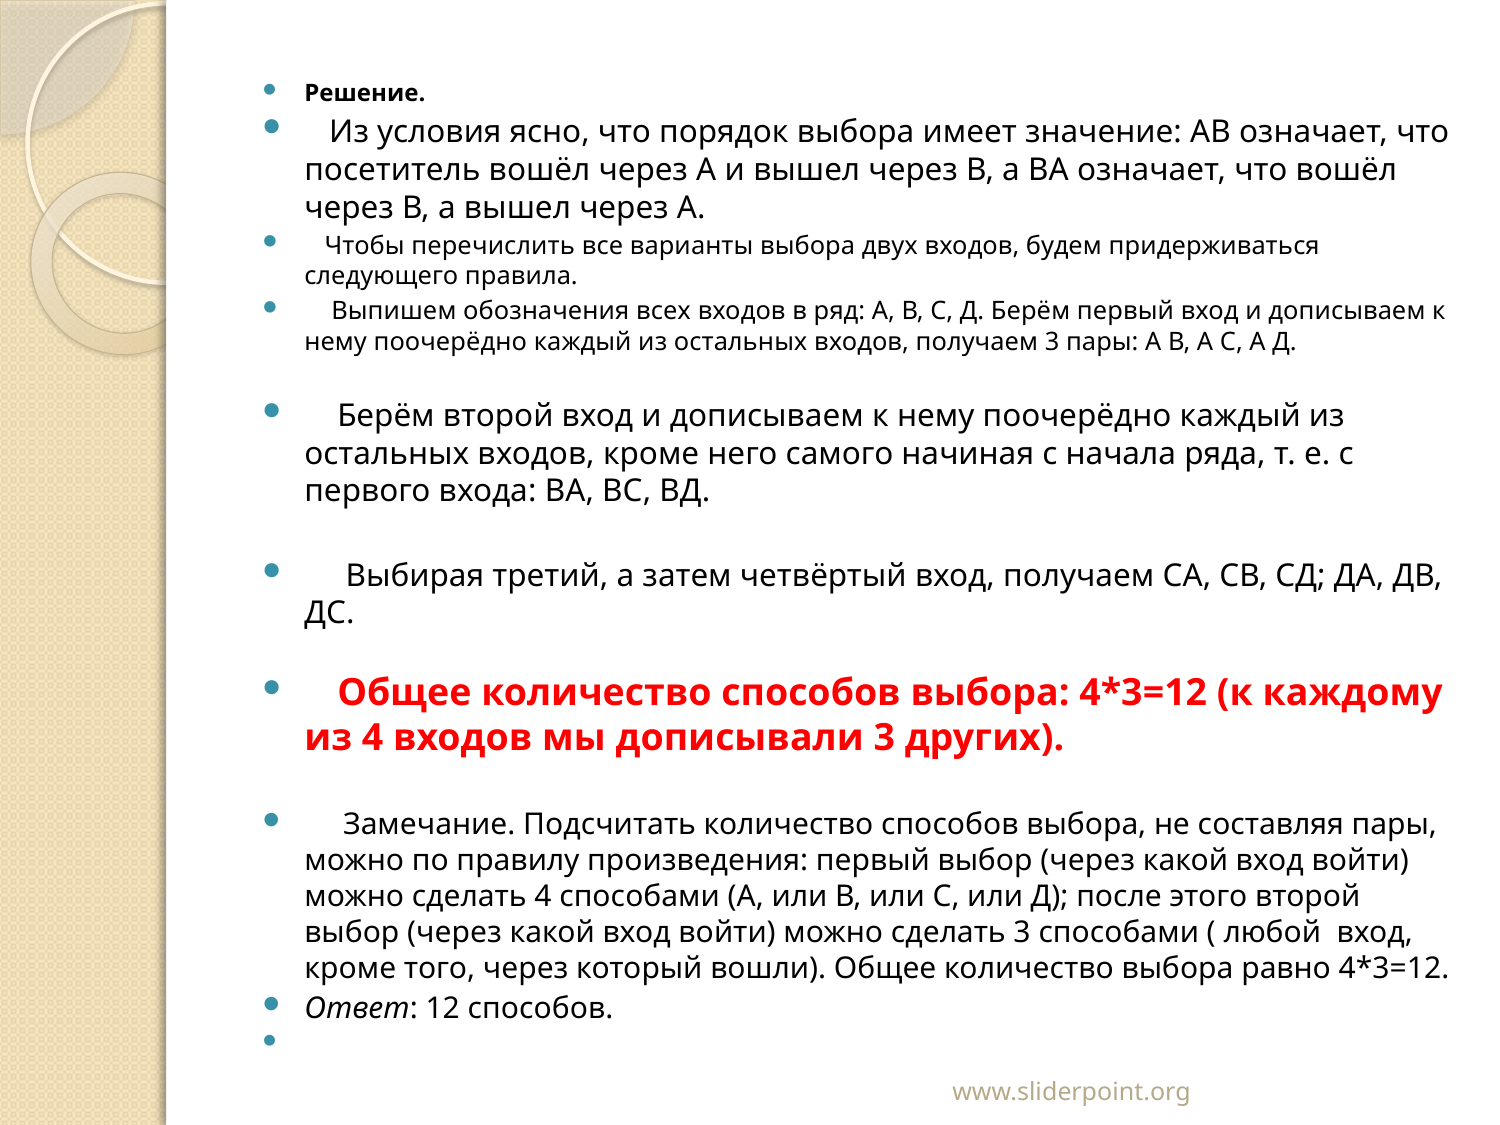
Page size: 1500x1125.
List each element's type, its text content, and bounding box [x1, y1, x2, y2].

footer www.sliderpoint.org [937, 1034, 1413, 1113]
list Решение. Из условия ясно, что порядок выбора имеет значение: АВ означает, что посетитель вошёл через А и вышел через В, а ВА означает, что вошёл через В, а вышел через А. Чтобы перечислить все варианты выбора двух входов, будем придерживаться следующего правила. Выпишем обозначения всех входов в ряд: А, В, С, Д. Берём первый вход и дописываем к нему поочерёдно каждый из остальных входов, получаем 3 пары: А В, А С, А Д. Берём второй вход и дописываем к нему поочерёдно каждый из остальных входов, кроме него самого начиная с начала ряда, т. е. с первого входа: ВА, ВС, ВД. Выбирая третий, а затем четвёртый вход, получаем СА, СВ, СД; ДА, ДВ, ДС. Общее количество способов выбора: 4*3=12 (к каждому из 4 входов мы дописывали 3 других). Замечание. Подсчитать количество способов выбора, не составляя пары, можно по правилу произведения: первый выбор (через какой вход войти) можно сделать 4 способами (А, или В, или С, или Д); после этого второй выбор (через какой вход войти) можно сделать 3 способами ( любой вход, кроме того, через который вошли). Общее количество выбора равно 4*3=12. Ответ: 12 способов. [235, 70, 1466, 1091]
